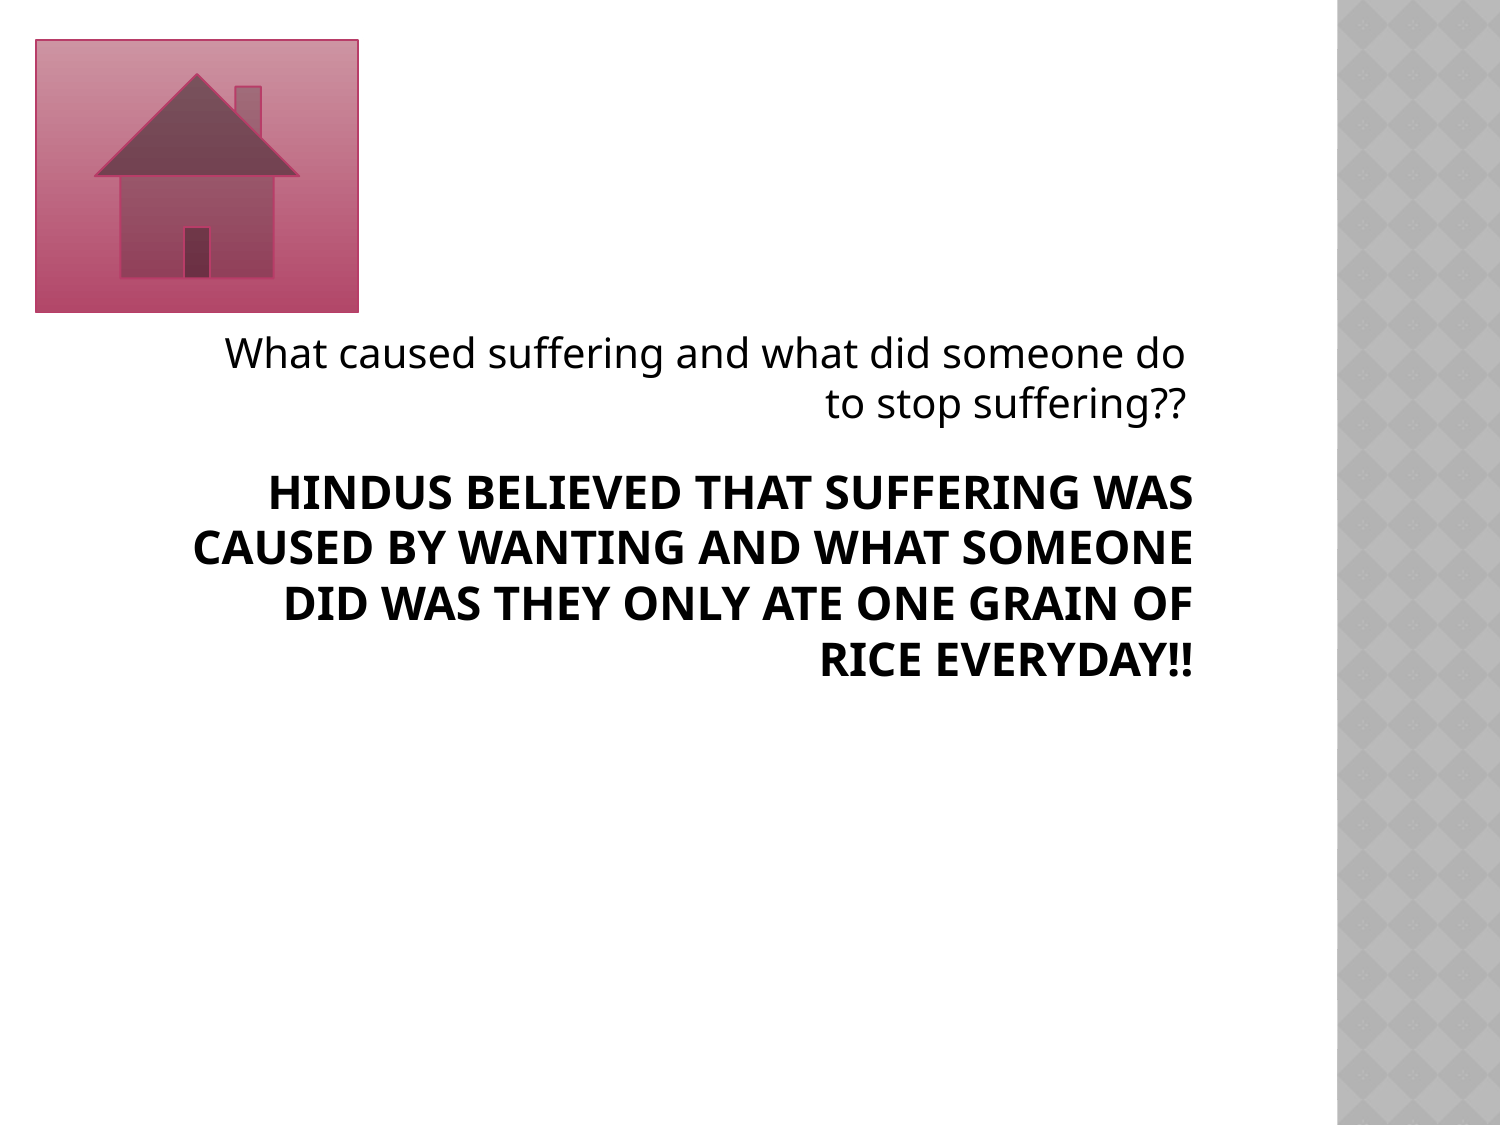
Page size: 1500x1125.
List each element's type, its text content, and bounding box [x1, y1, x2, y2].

title Hindus believed that suffering was caused by wanting and what someone did was they only ate one grain of rice everyday!! [174, 462, 1202, 687]
text_box [35, 39, 359, 313]
list What caused suffering and what did someone do to stop suffering?? [174, 312, 1202, 435]
